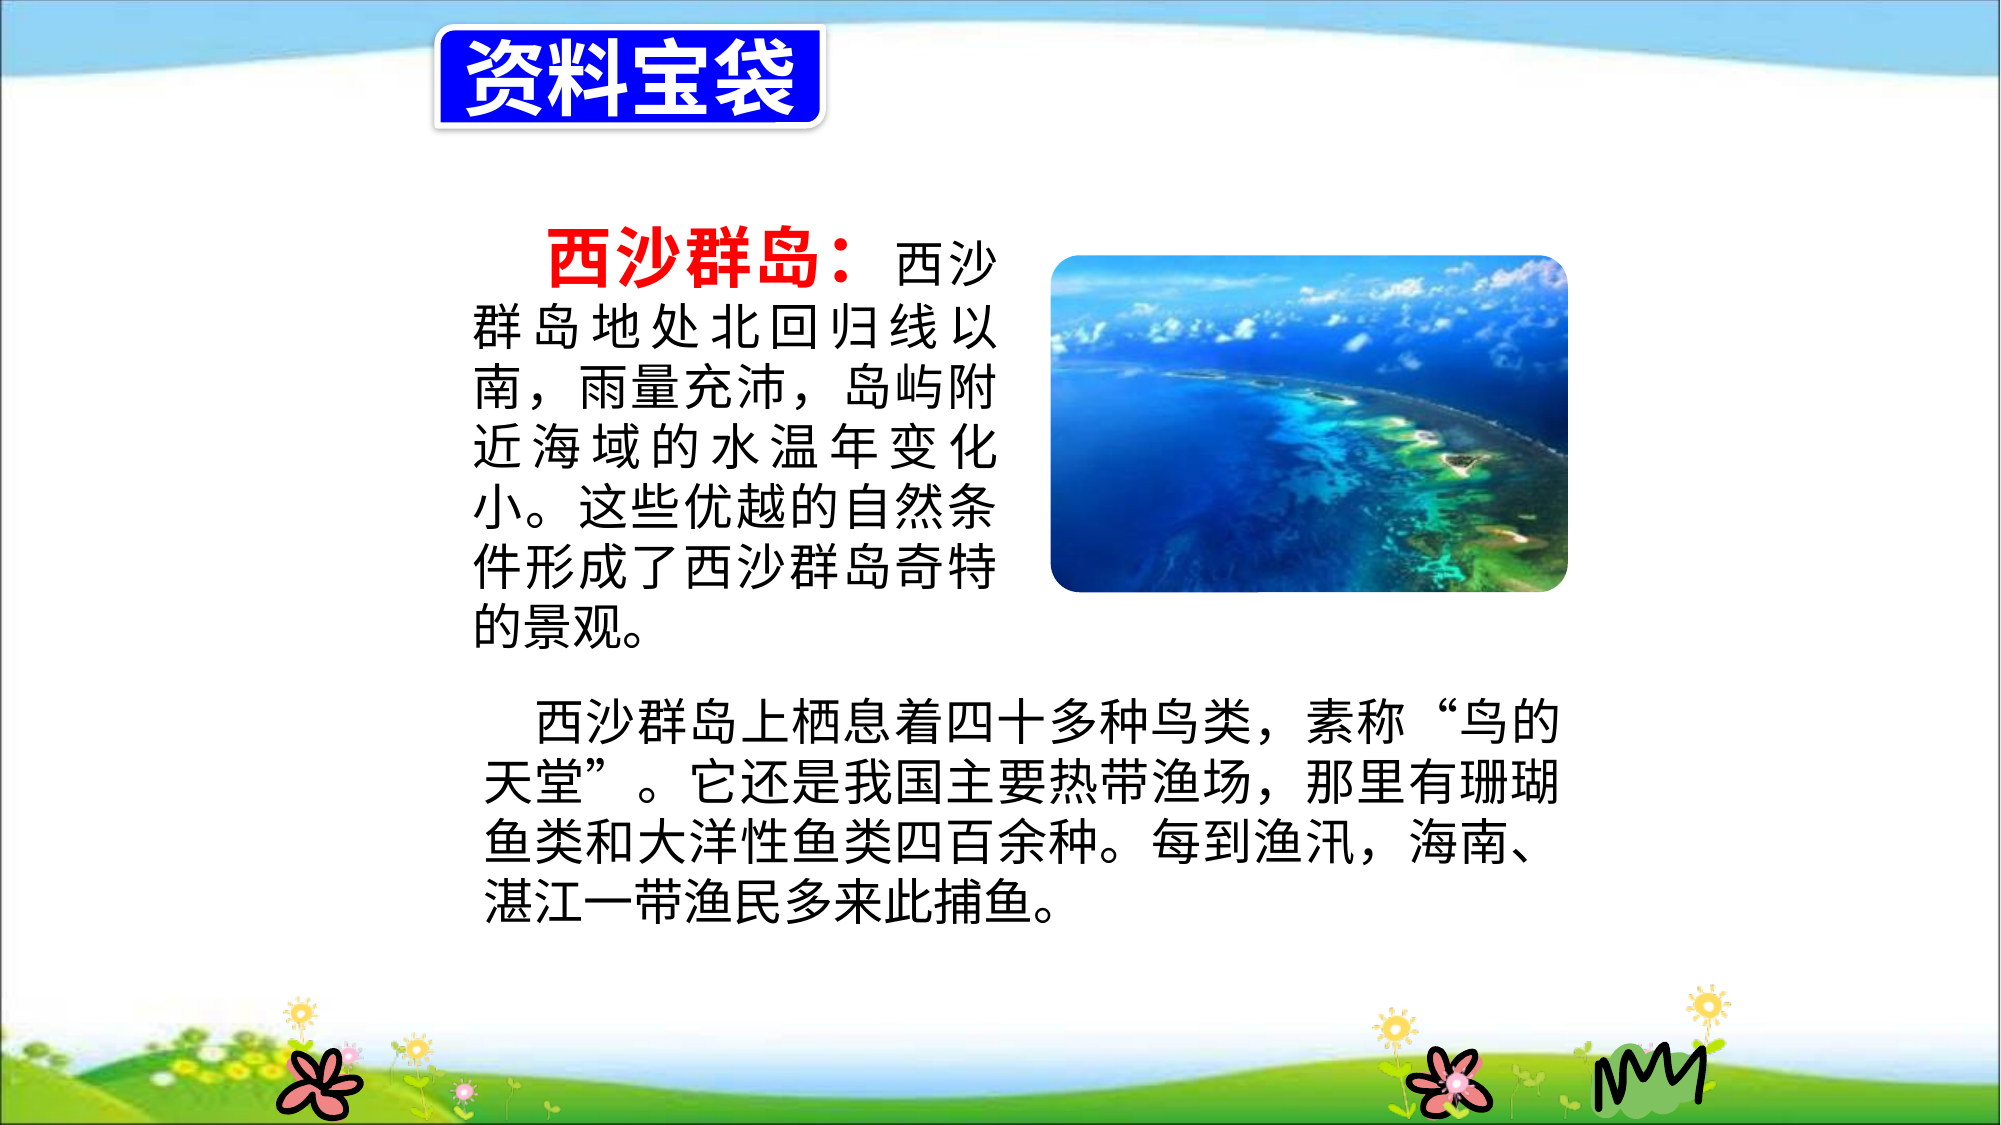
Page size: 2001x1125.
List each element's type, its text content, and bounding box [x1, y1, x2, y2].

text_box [457, 207, 1577, 941]
picture [0, 0, 2001, 1125]
text_box 资料宝袋 [434, 24, 826, 129]
